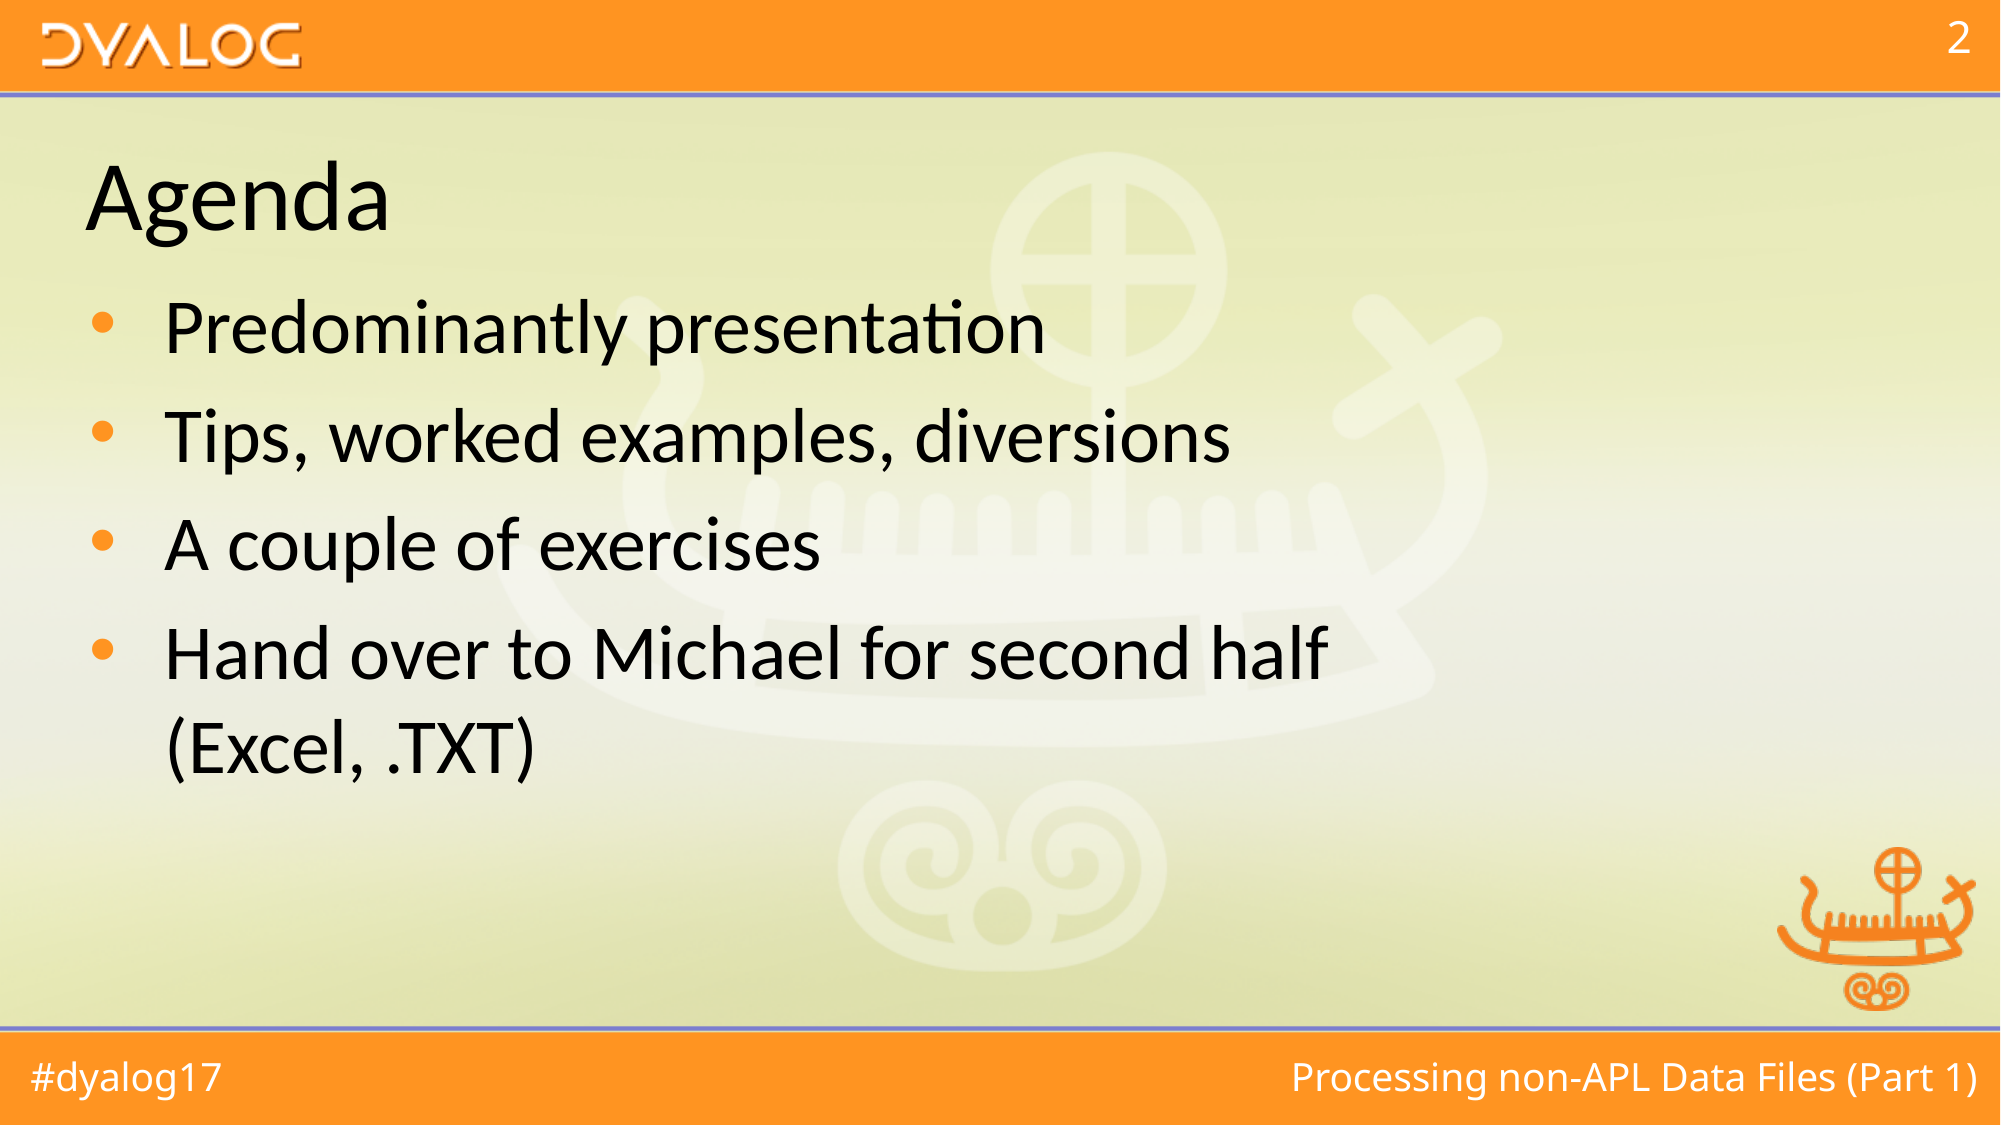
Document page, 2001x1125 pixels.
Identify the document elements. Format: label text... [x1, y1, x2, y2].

title Agenda [70, 125, 1900, 256]
picture [0, 0, 2001, 1125]
list Predominantly presentation Tips, worked examples, diversions A couple of exercises Hand over to Michael for second half (Excel, .TXT) [74, 267, 1426, 1011]
